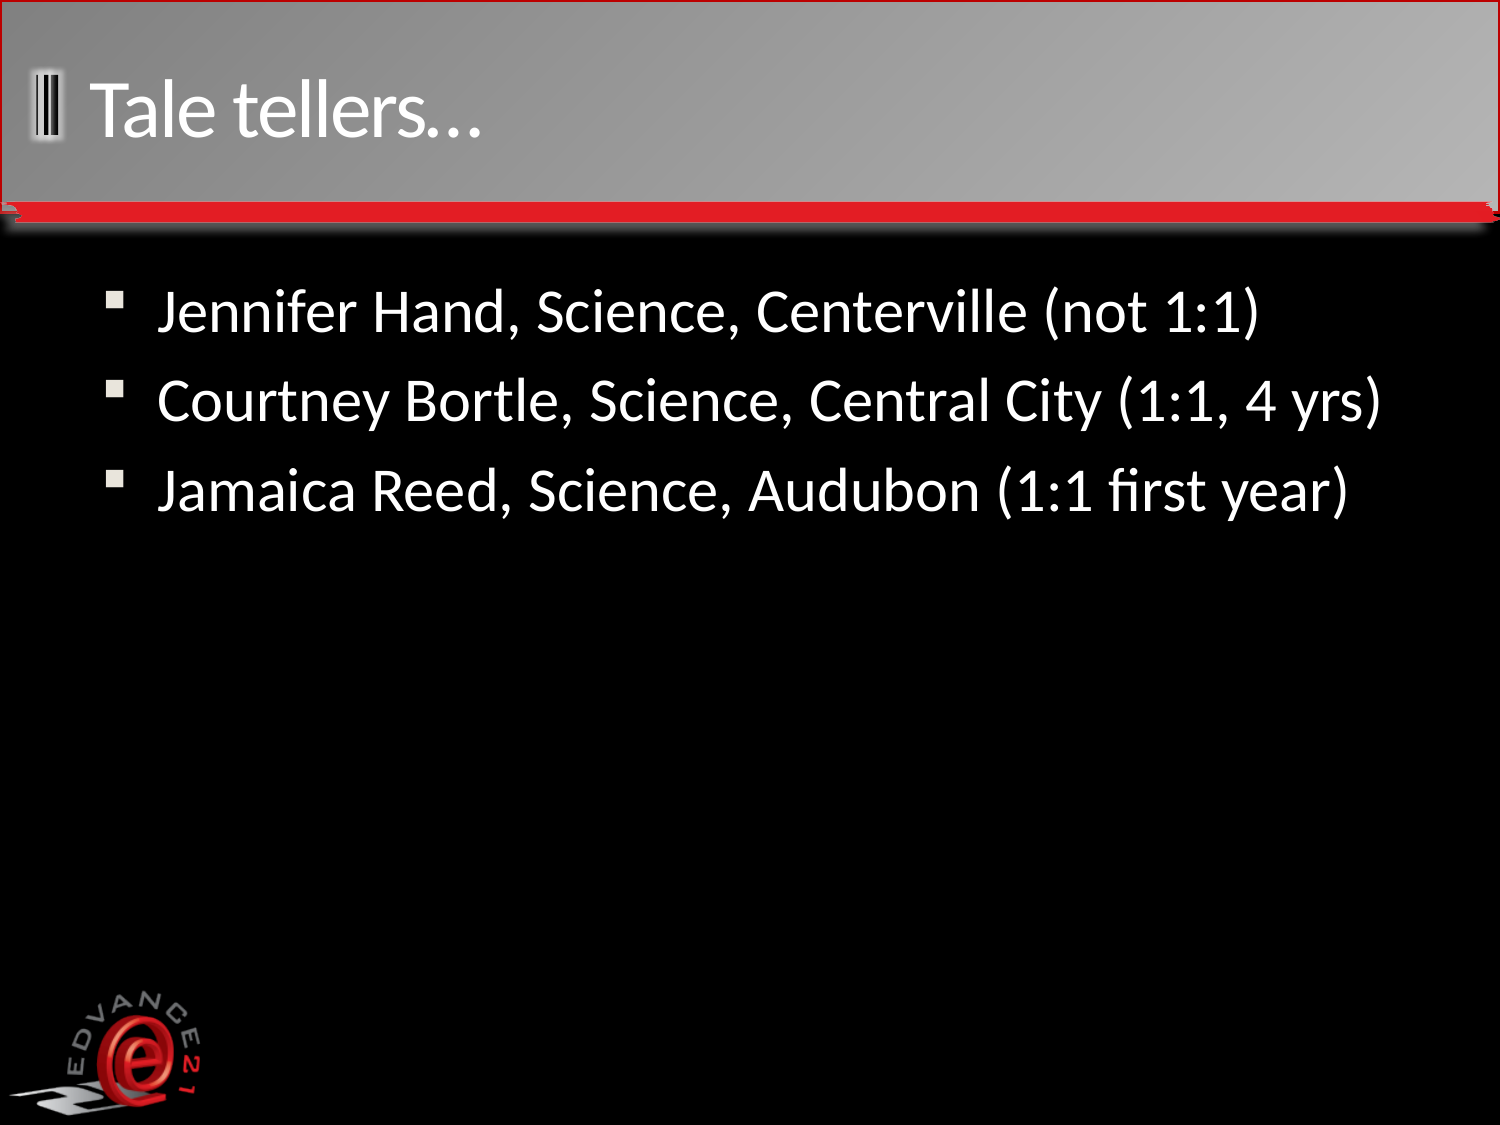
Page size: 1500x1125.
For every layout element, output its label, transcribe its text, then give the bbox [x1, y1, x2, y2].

title Tale tellers… [75, 46, 1425, 188]
picture [0, 199, 1500, 225]
list Jennifer Hand, Science, Centerville (not 1:1) Courtney Bortle, Science, Central City (1:1, 4 yrs) Jamaica Reed, Science, Audubon (1:1 first year) [75, 262, 1425, 1043]
picture [0, 983, 225, 1125]
